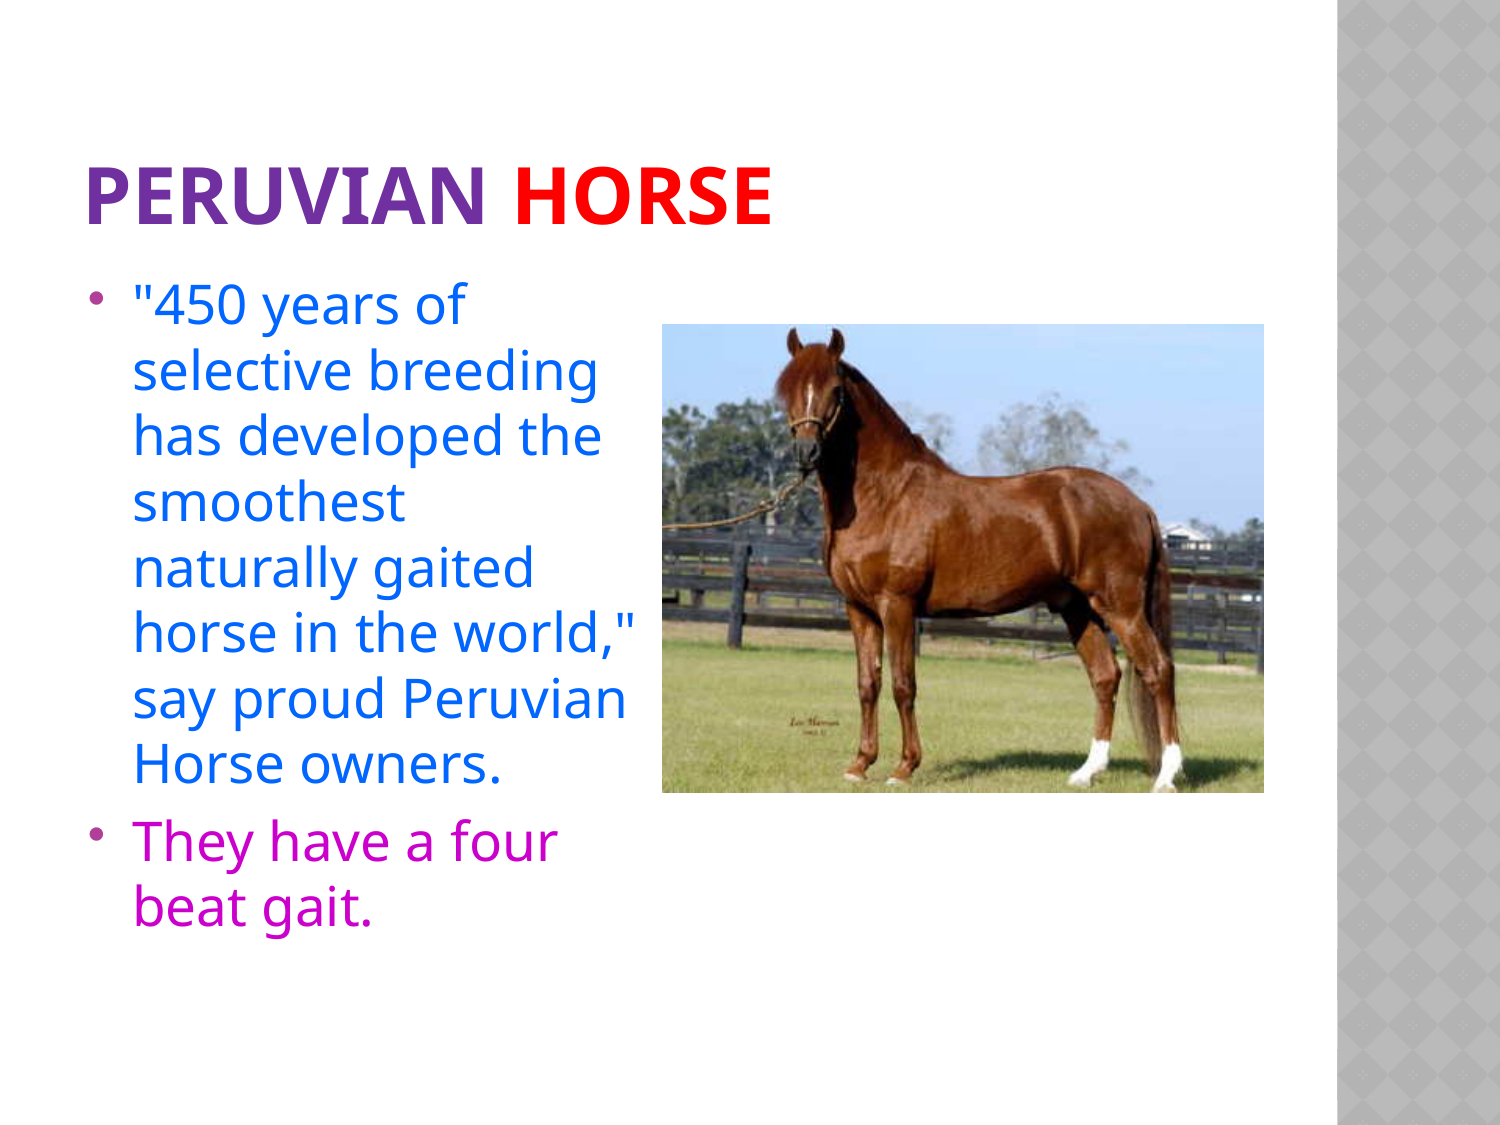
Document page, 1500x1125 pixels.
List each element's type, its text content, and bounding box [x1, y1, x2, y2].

list "450 years of selective breeding has developed the smoothest naturally gaited horse in the world," say proud Peruvian Horse owners. They have a four beat gait. [75, 262, 653, 1005]
picture [661, 324, 1265, 793]
title Peruvian Horse [75, 52, 1263, 240]
